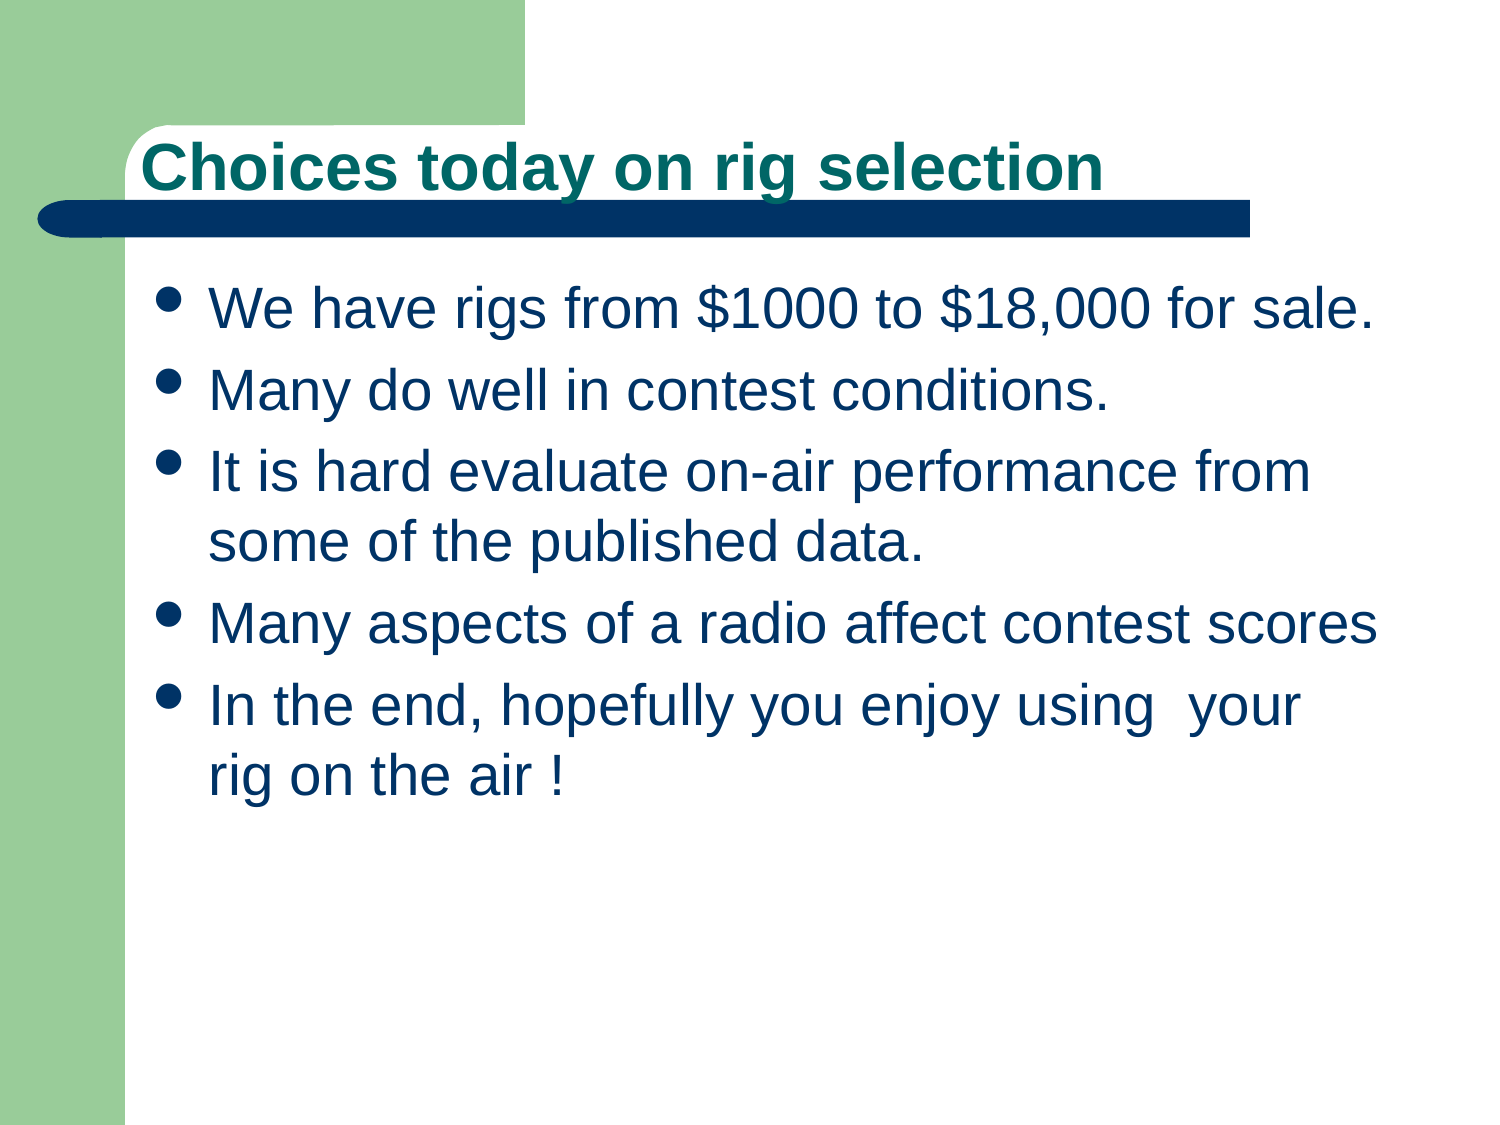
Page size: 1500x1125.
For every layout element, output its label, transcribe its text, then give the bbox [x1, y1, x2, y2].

list We have rigs from $1000 to $18,000 for sale. Many do well in contest conditions. It is hard evaluate on-air performance from some of the published data. Many aspects of a radio affect contest scores In the end, hopefully you enjoy using your rig on the air ! [137, 262, 1400, 874]
title Choices today on rig selection [124, 137, 1426, 213]
